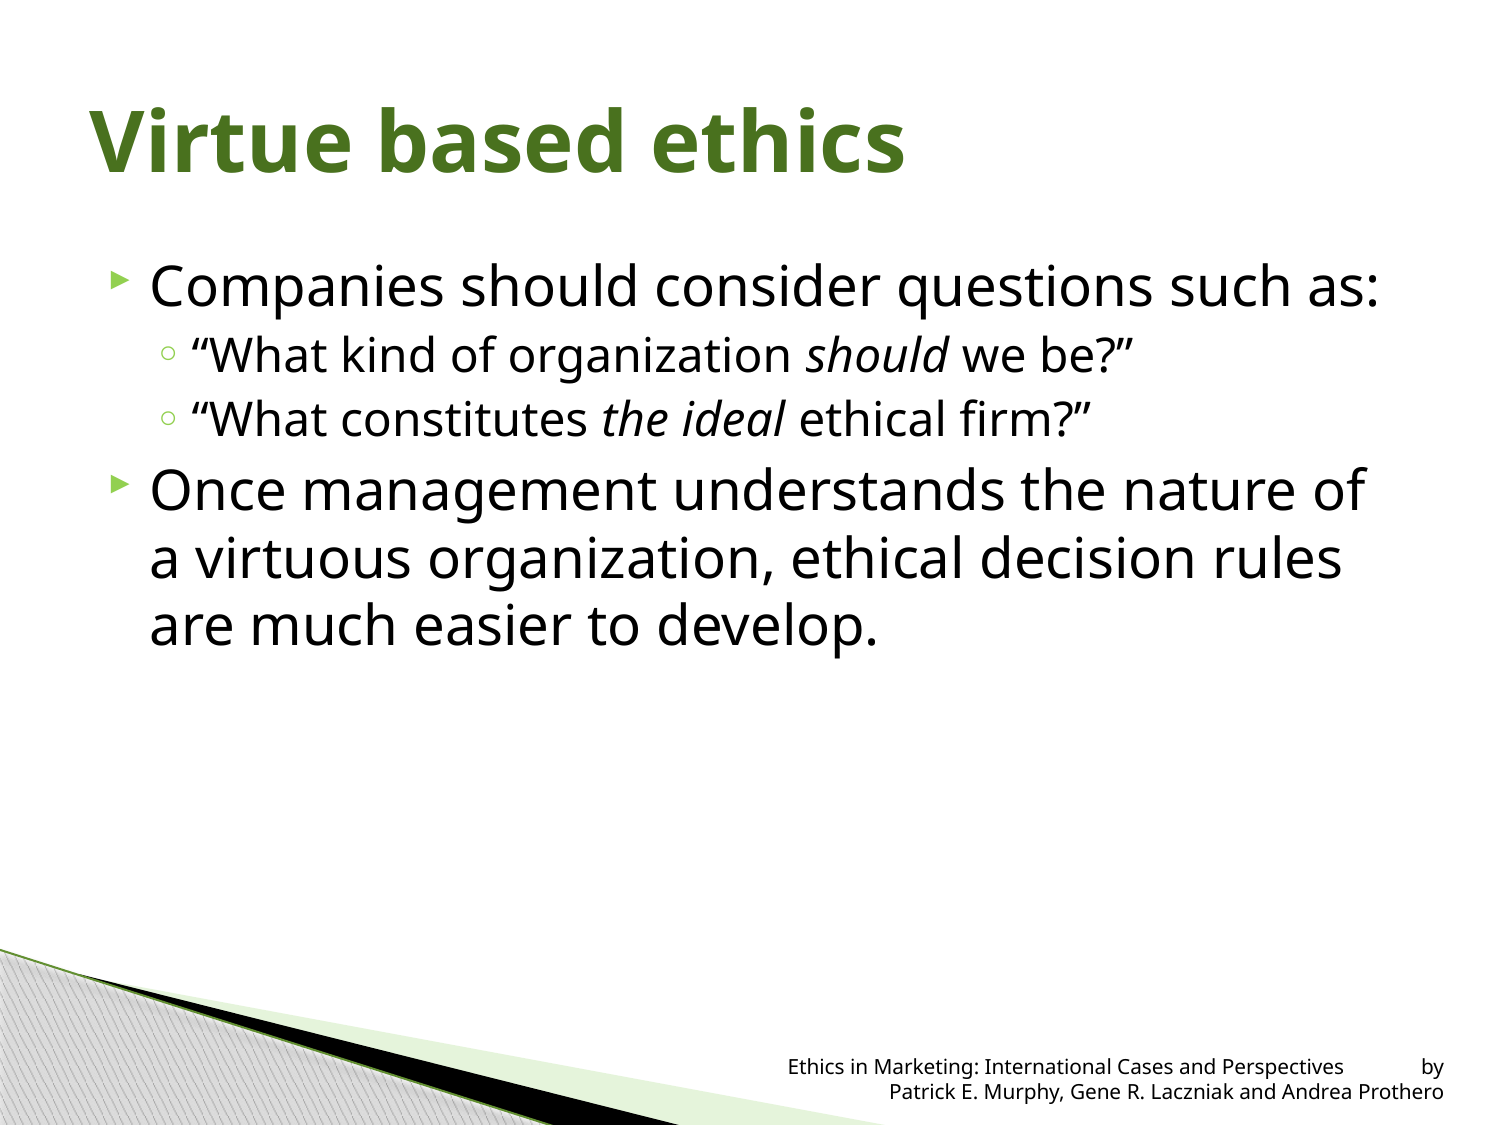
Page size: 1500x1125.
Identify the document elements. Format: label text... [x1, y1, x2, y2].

footer Ethics in Marketing: International Cases and Perspectives by Patrick E. Murphy, Gene R. Laczniak and Andrea Prothero [718, 1051, 1459, 1112]
list Companies should consider questions such as: “What kind of organization should we be?” “What constitutes the ideal ethical firm?” Once management understands the nature of a virtuous organization, ethical decision rules are much easier to develop. [75, 243, 1425, 986]
title Virtue based ethics [75, 45, 1425, 233]
